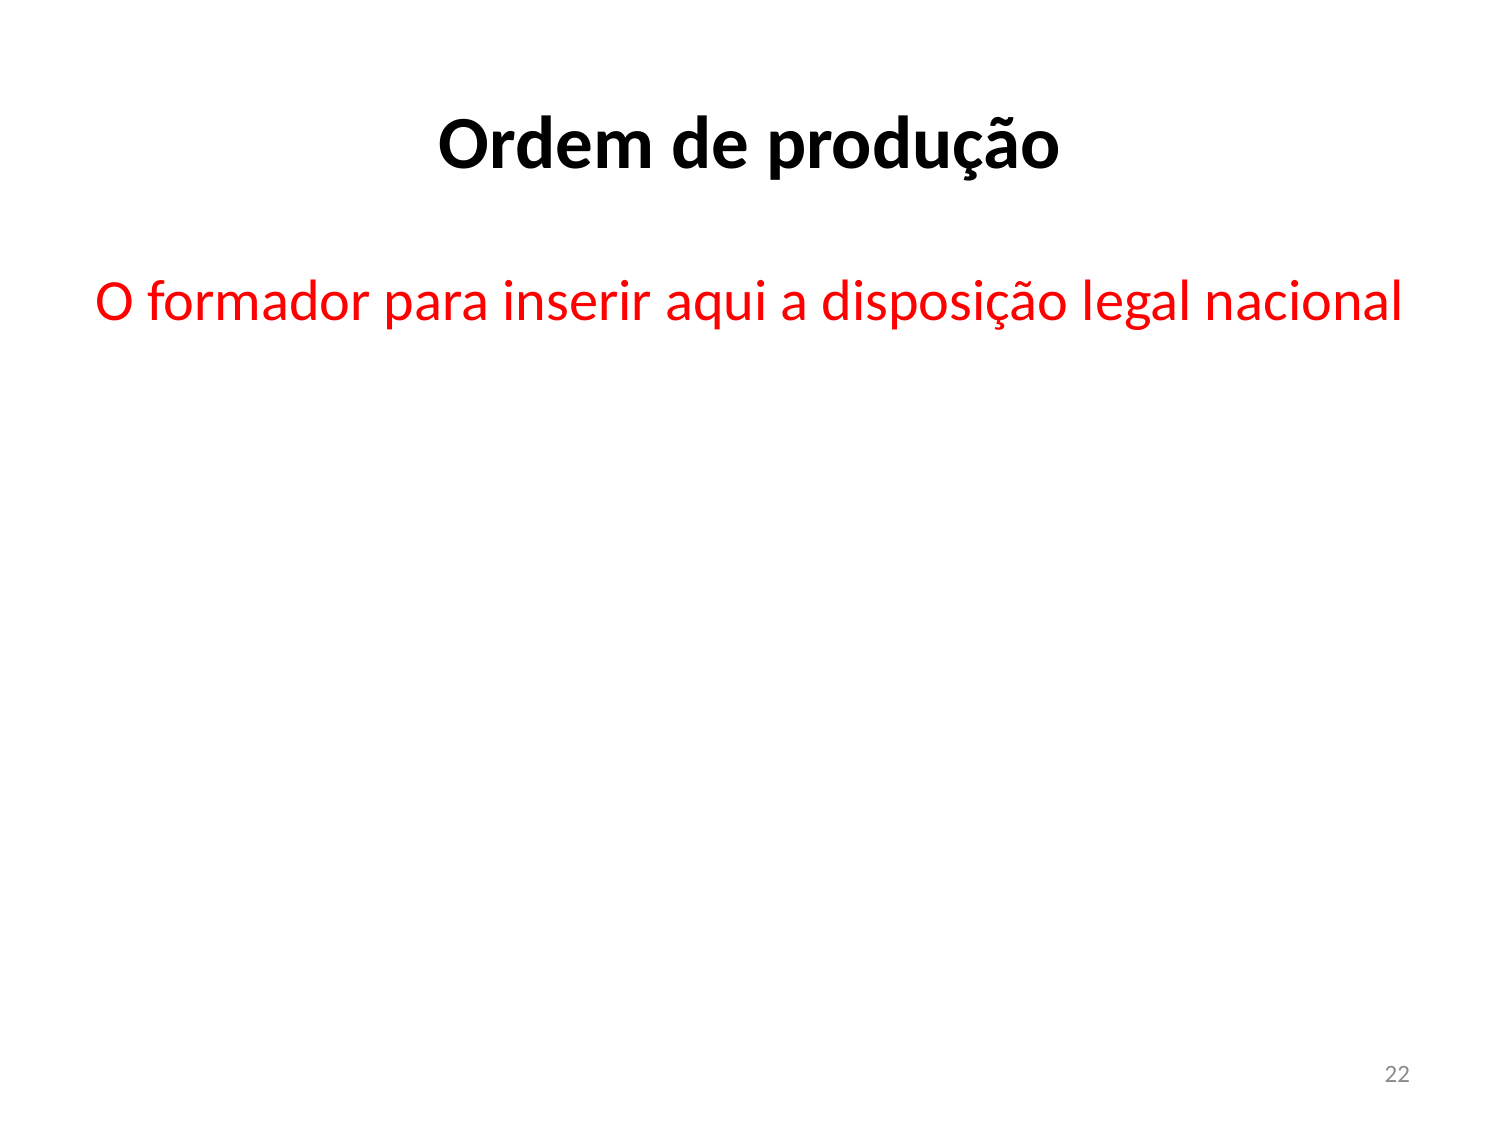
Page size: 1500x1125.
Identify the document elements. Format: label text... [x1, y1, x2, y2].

title Ordem de produção [75, 45, 1425, 233]
slide_number 22 [1074, 1042, 1425, 1103]
list O formador para inserir aqui a disposição legal nacional [75, 262, 1425, 1005]
